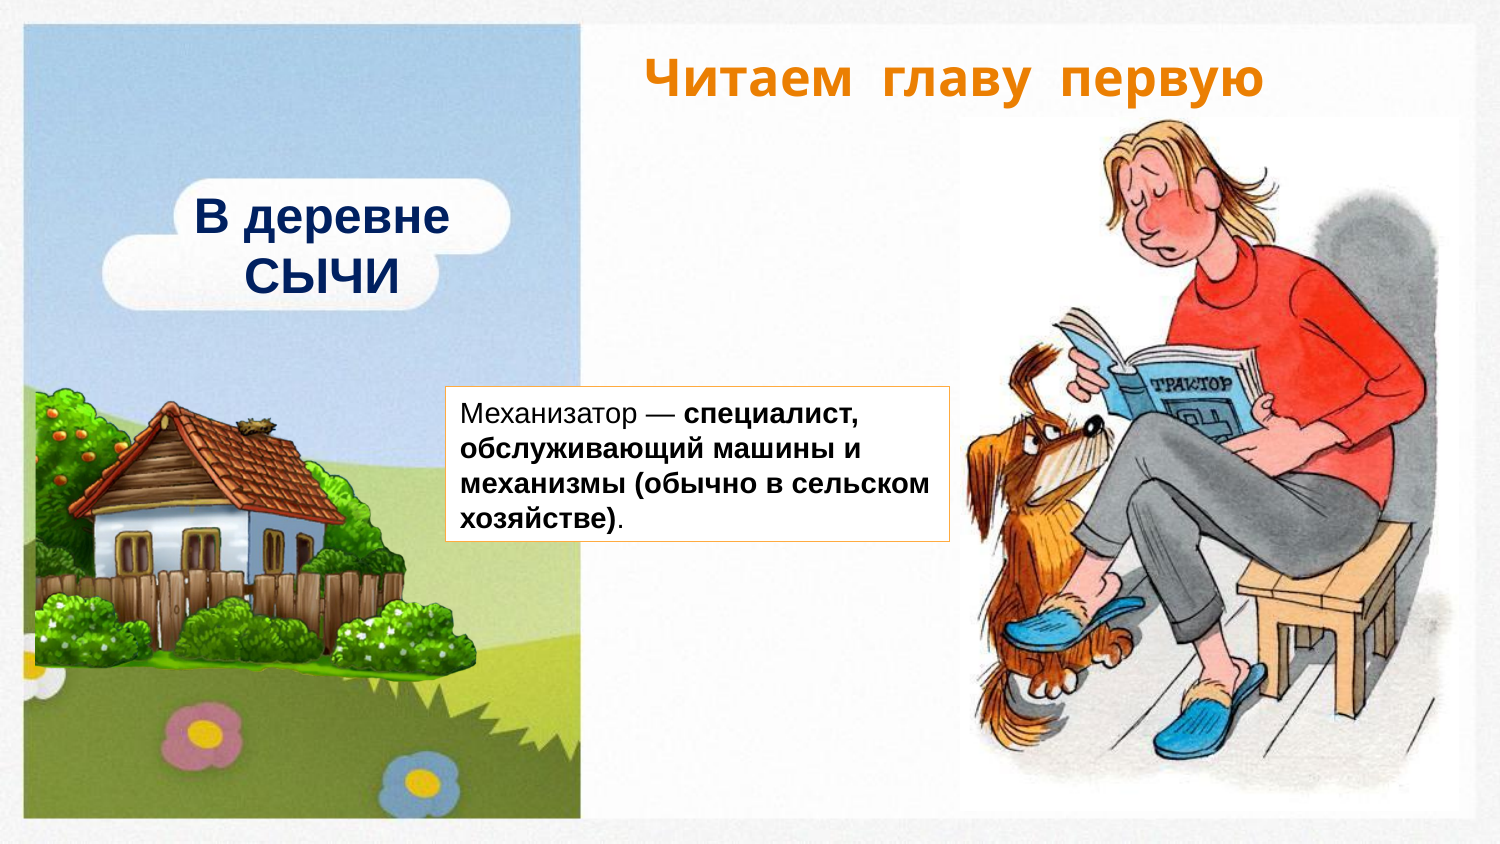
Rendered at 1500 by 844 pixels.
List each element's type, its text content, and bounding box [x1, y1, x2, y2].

picture [0, 0, 1500, 844]
title Читаем главу первую [629, 29, 1456, 189]
text_box В деревне СЫЧИ [175, 175, 469, 311]
text_box Механизатор — специалист, обслуживающий машины и механизмы (обычно в сельском хозяйстве). [490, 386, 950, 542]
